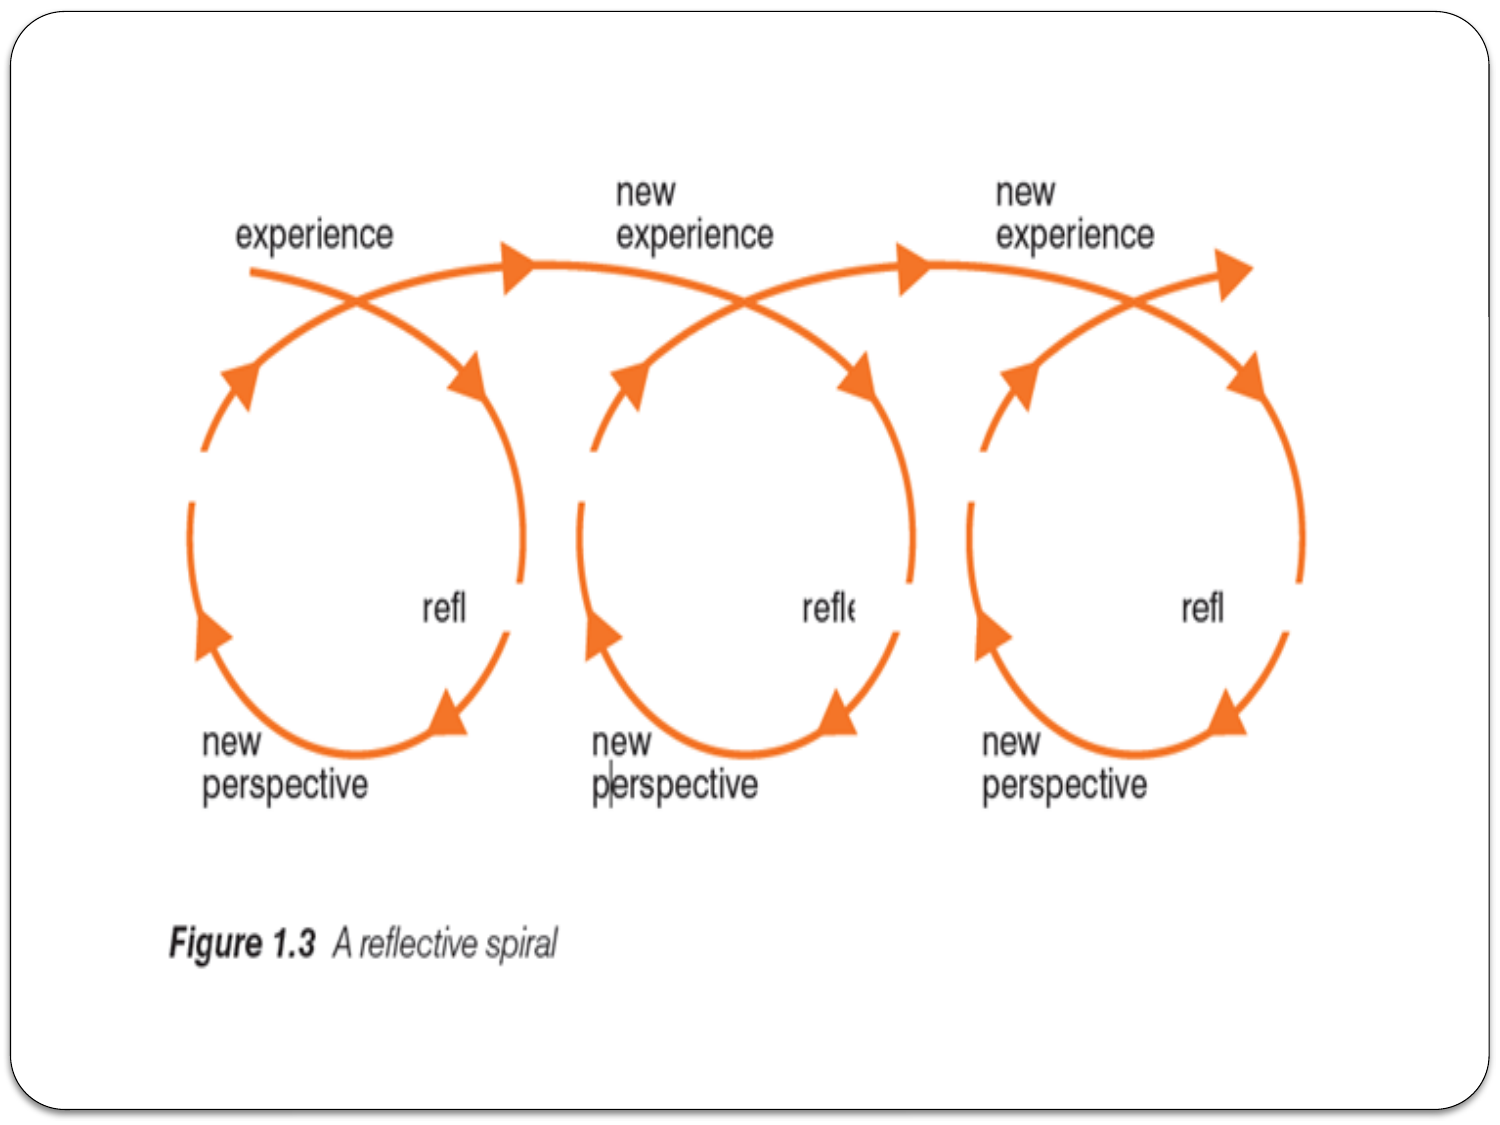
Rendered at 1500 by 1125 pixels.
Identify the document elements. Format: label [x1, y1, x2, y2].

picture [99, 87, 1326, 1026]
